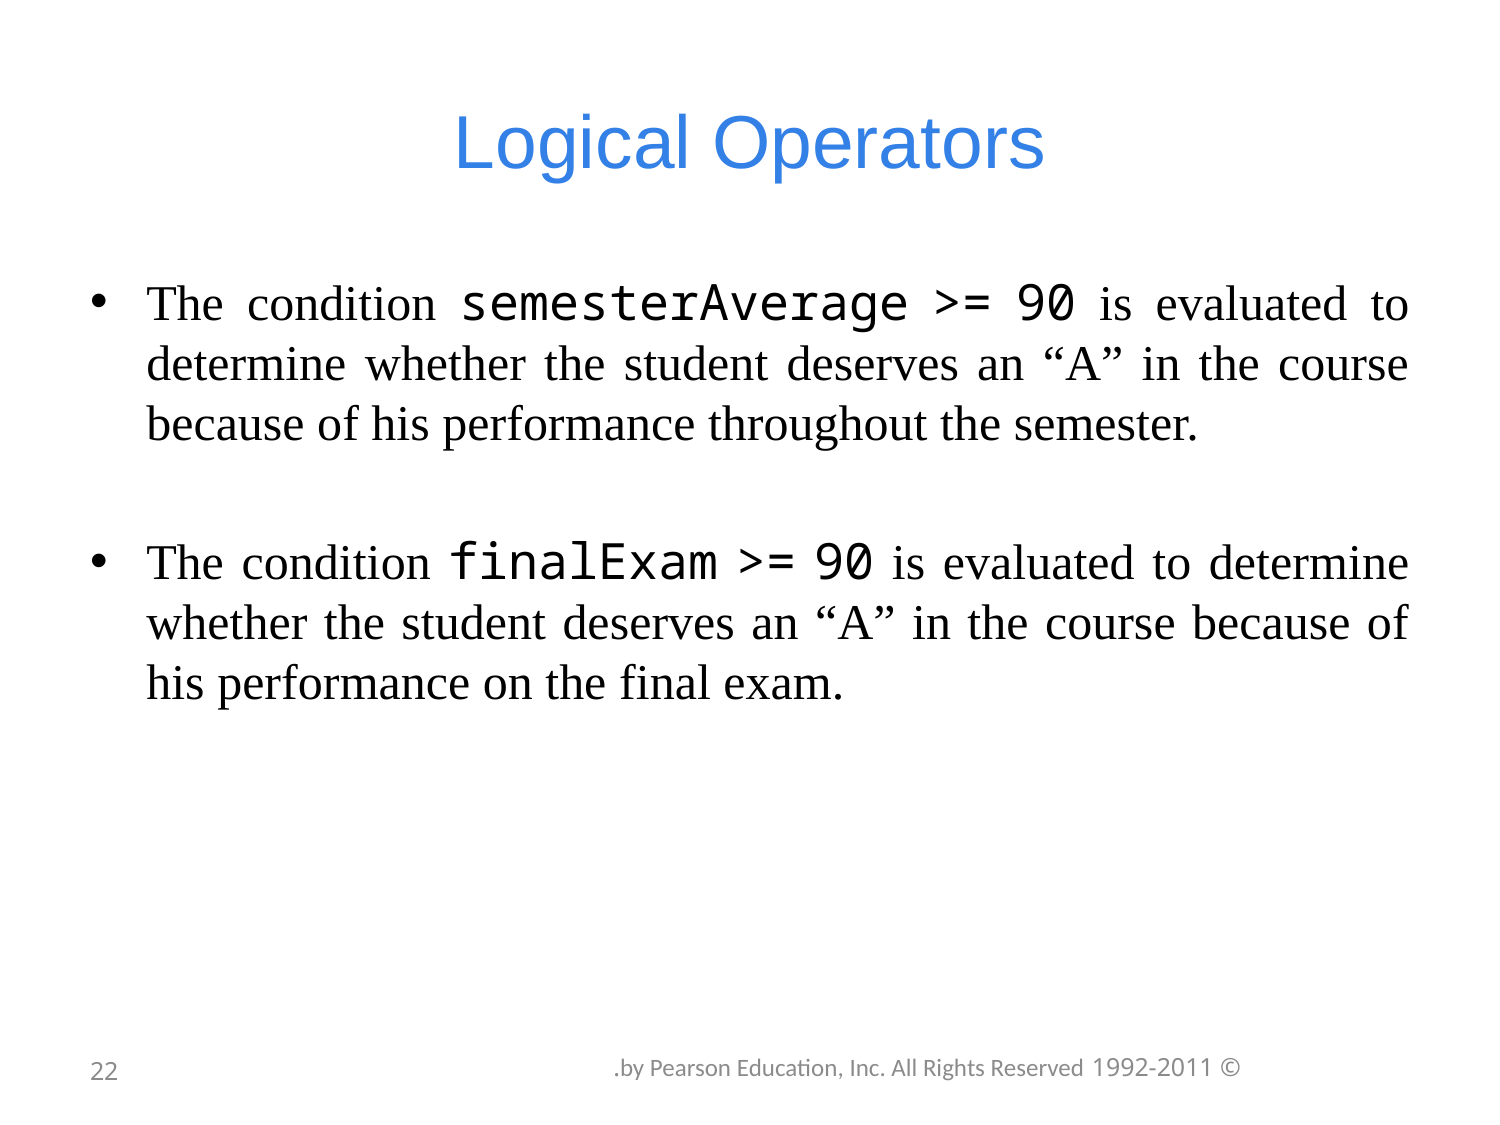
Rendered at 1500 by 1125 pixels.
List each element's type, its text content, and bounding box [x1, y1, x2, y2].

footer © 1992-2011 by Pearson Education, Inc. All Rights Reserved. [431, 1046, 1424, 1087]
title Logical Operators [75, 45, 1425, 233]
list The condition semesterAverage >= 90 is evaluated to determine whether the student deserves an “A” in the course because of his performance throughout the semester. The condition finalExam >= 90 is evaluated to determine whether the student deserves an “A” in the course because of his performance on the final exam. [75, 262, 1425, 1005]
slide_number 22 [75, 1042, 425, 1103]
